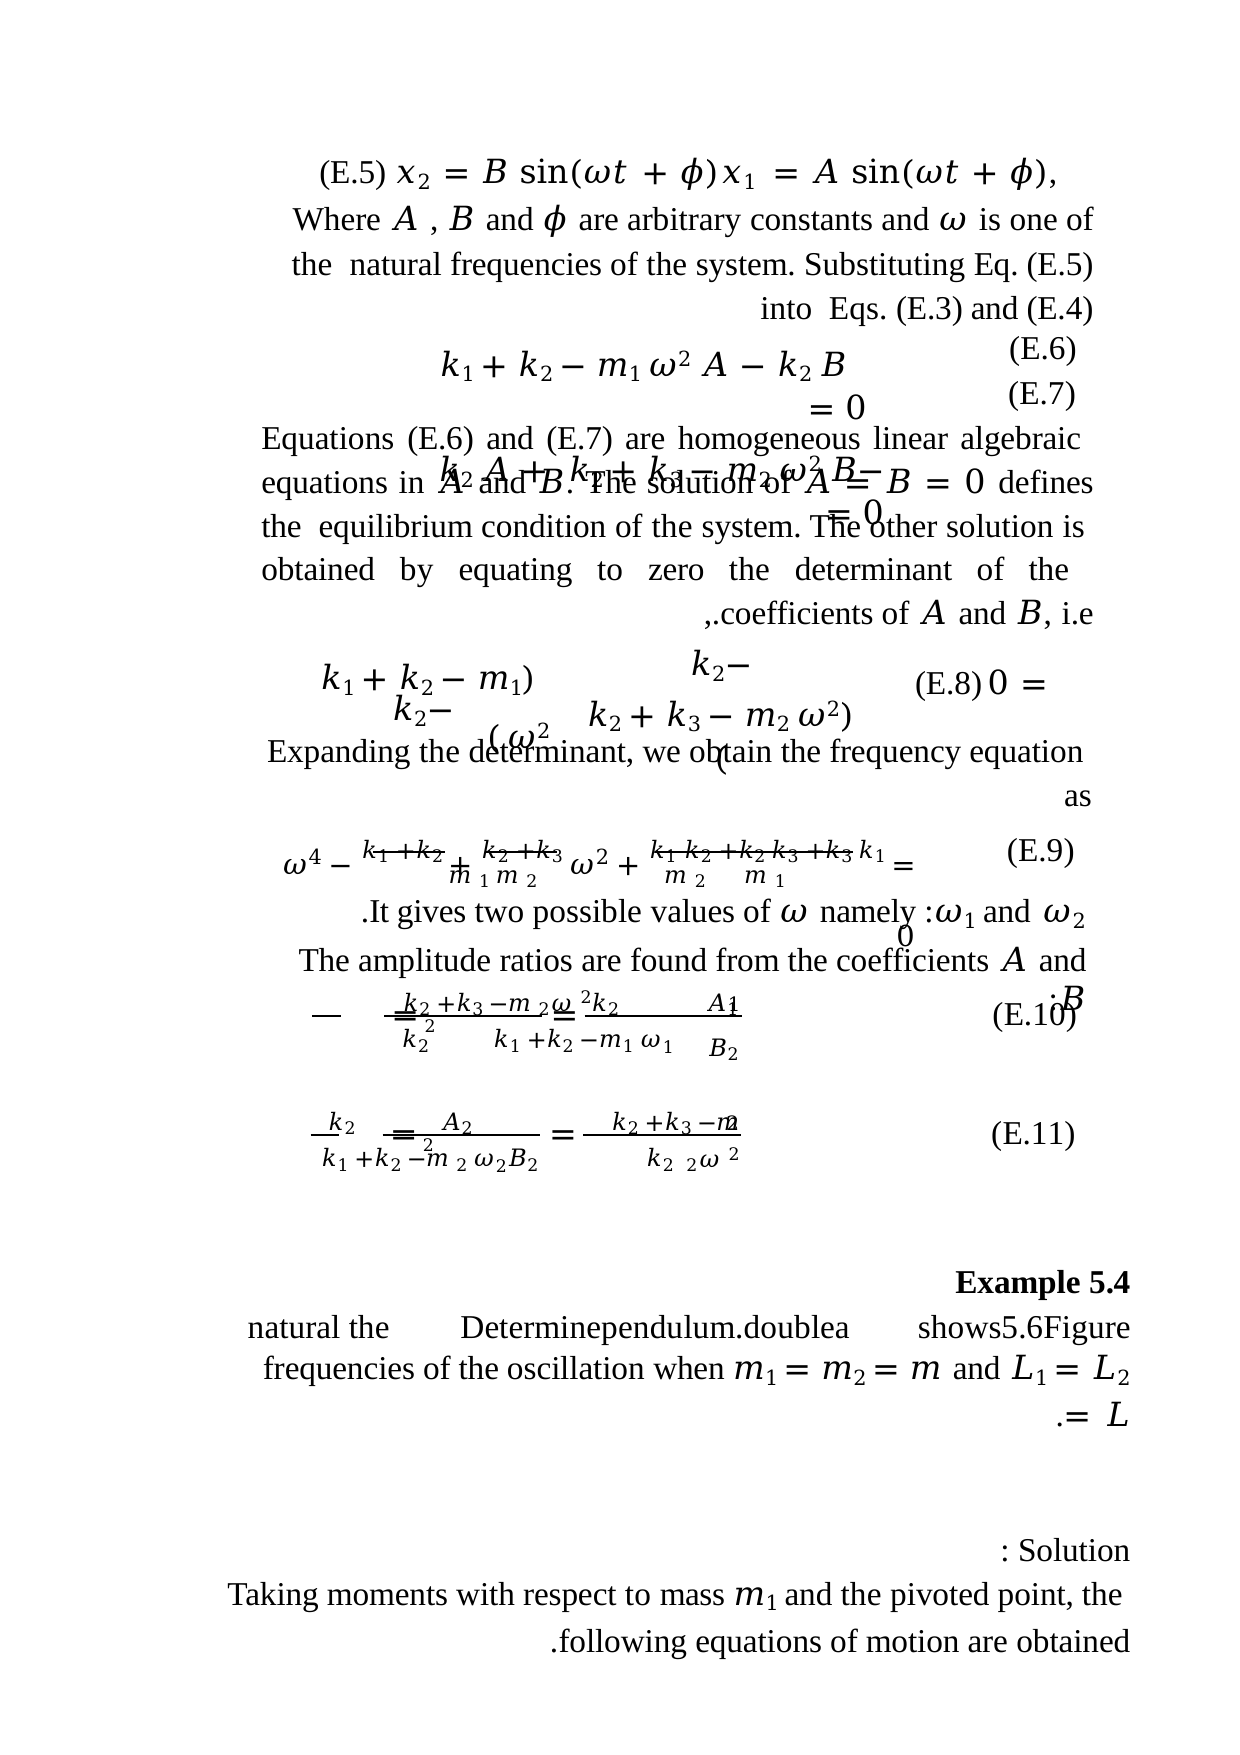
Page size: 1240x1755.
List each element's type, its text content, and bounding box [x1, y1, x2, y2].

text_box −𝑘2 [390, 682, 460, 723]
text_box (E.6) (E.7) [1005, 318, 1079, 410]
text_box 𝑥1 = 𝐴 sin(𝜔𝑡 + 𝜙), 𝑥2 = 𝐵 sin(𝜔𝑡 + 𝜙) (E.5) Where 𝐴 , 𝐵 and 𝜙 are arbitrary constants and 𝜔 is one of the natural frequencies of the system. Substituting Eq. (E.5) into Eqs. (E.3) and (E.4) [258, 140, 1098, 327]
text_box 𝐴1 𝑘2 𝑘2 +𝑘3 −𝑚 2𝜔 2 𝐵2 [301, 971, 750, 1064]
text_box Equations (E.6) and (E.7) are homogeneous linear algebraic equations in 𝐴 and 𝐵. The solution of 𝐴 = 𝐵 = 0 defines the equilibrium condition of the system. The other solution is obtained by equating to zero the determinant of the coefficients of 𝐴 and 𝐵, i.e., [260, 410, 1096, 632]
text_box (E.9) [1004, 825, 1077, 868]
text_box (E.11) [989, 1108, 1078, 1151]
text_box Expanding the determinant, we obtain the frequency equation as [260, 723, 1094, 813]
text_box (E.10) [990, 989, 1079, 1032]
text_box = 0 (E.8) [847, 659, 1076, 702]
text_box 𝑘2 [641, 1135, 681, 1175]
text_box (𝑘1 + 𝑘2 − 𝑚1 𝜔2 ) [276, 637, 557, 723]
text_box It gives two possible values of 𝜔 namely :𝜔1 and 𝜔2. The amplitude ratios are found from the coefficients 𝐴 and 𝐵: [256, 879, 1093, 1018]
text_box 𝑘1 + 𝑘2 − 𝑚1 𝜔2 𝐴 − 𝑘2 𝐵 = 0 −𝑘2 𝐴 + 𝑘2 + 𝑘3 − 𝑚2 𝜔2 𝐵 = 0 [414, 318, 891, 410]
text_box = 2 = [341, 1108, 576, 1155]
text_box 𝜔4 − 𝑘1 +𝑘2 + 𝑘2 +𝑘3 𝜔2 + 𝑘1 𝑘2 +𝑘2 𝑘3 +𝑘3 𝑘1 = 0 [274, 806, 922, 879]
text_box Example 5.4 Figure 5.6 shows a double pendulum. Determine the natural frequencies of the oscillation when 𝑚1 = 𝑚2 = 𝑚 and 𝐿1 = 𝐿2 = 𝐿. Solution : Taking moments with respect to mass 𝑚1 and the pivoted point, the following equations of motion are obtained. [192, 1254, 1141, 1660]
text_box 𝑘1 +𝑘2 −𝑚1 𝜔1 𝑘2 [375, 1016, 684, 1058]
text_box 𝑘2 +𝑘3 −𝑚 2𝜔 2 [576, 1098, 746, 1176]
text_box 𝐴2 𝑘2 [302, 1098, 482, 1138]
text_box 𝐵2 𝑘1 +𝑘2 −𝑚 2 𝜔2 [304, 1135, 545, 1177]
text_box −𝑘2 (𝑘2 + 𝑘3 − 𝑚2 𝜔2 ) [584, 632, 856, 723]
